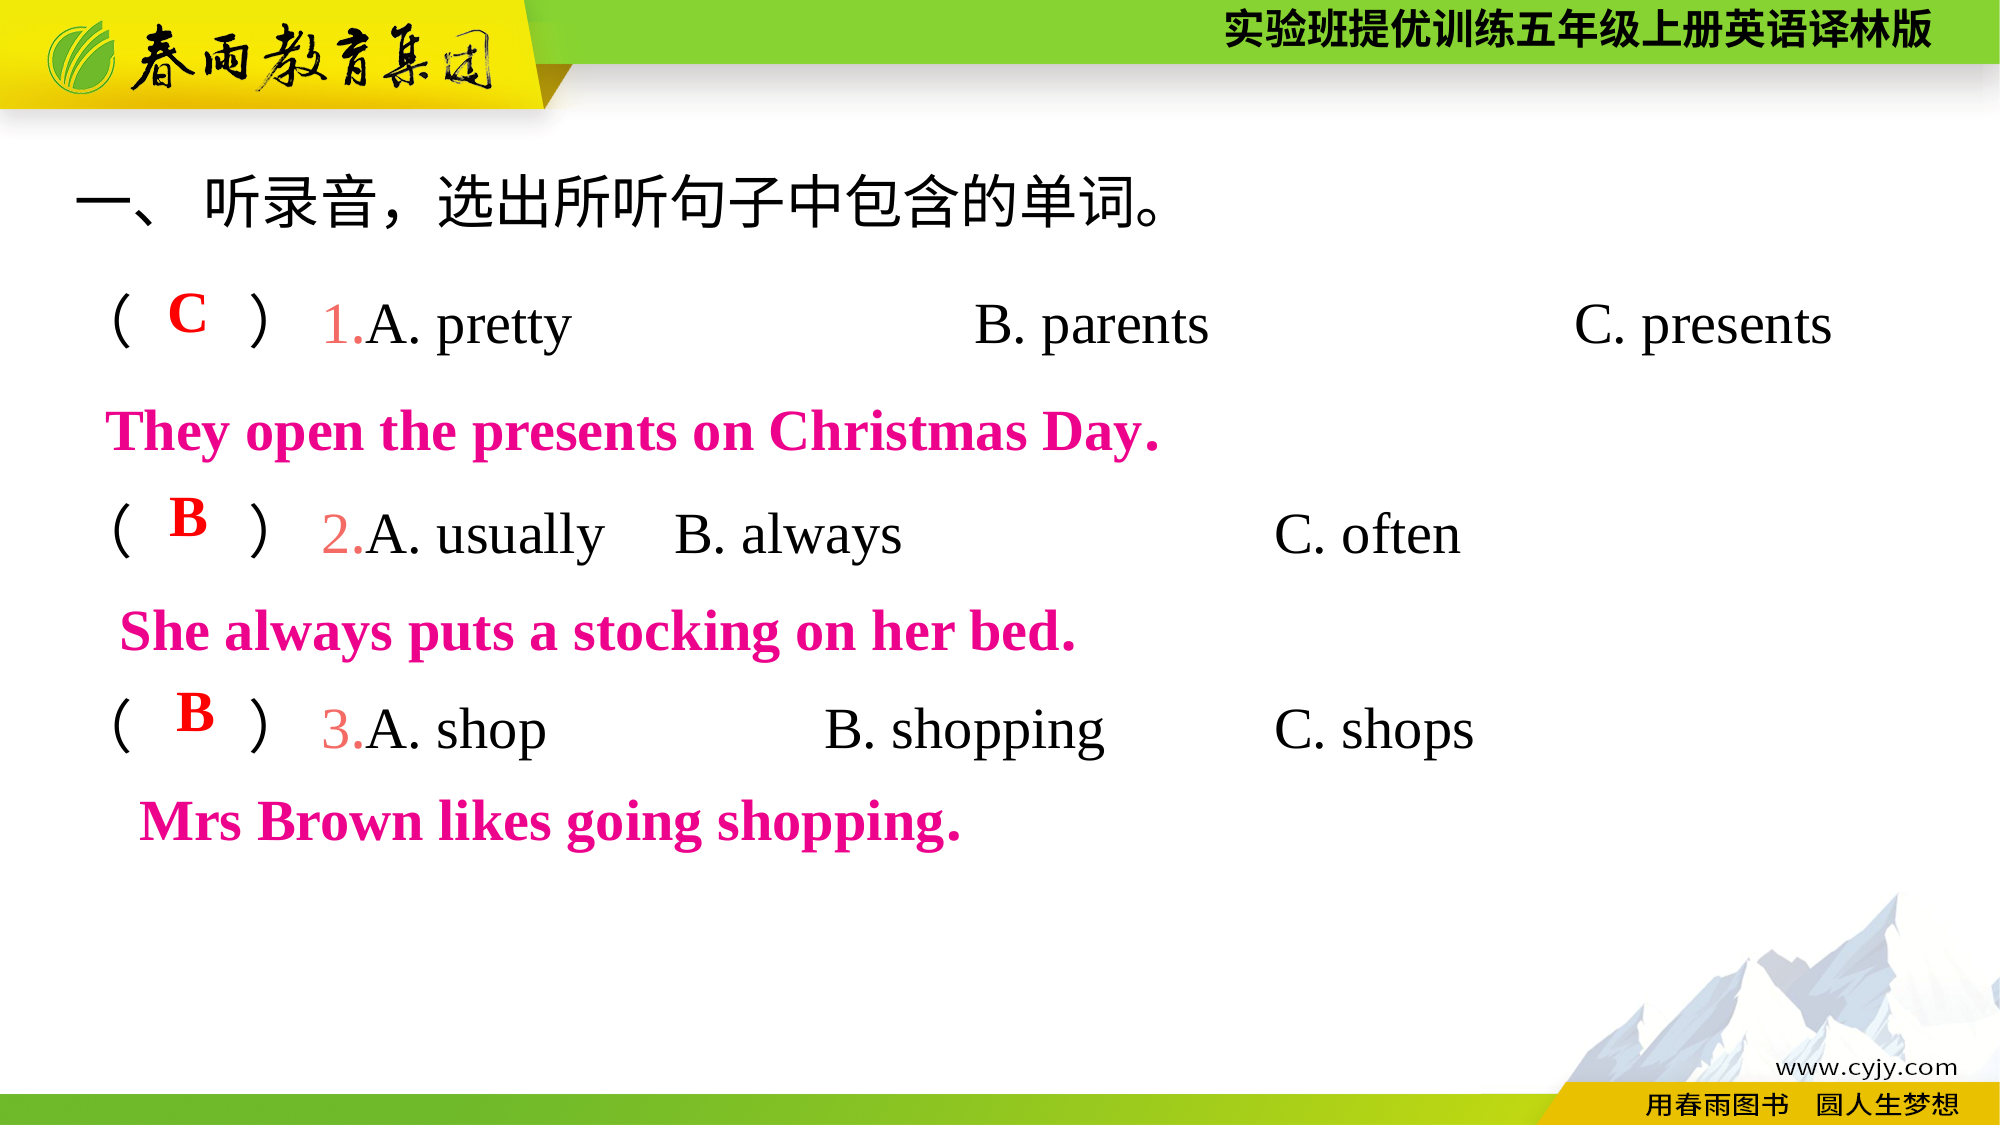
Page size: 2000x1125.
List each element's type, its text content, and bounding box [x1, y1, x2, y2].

text_box Mrs Brown likes going shopping. [124, 739, 977, 860]
text_box She always puts a stocking on her bed. [104, 549, 1149, 669]
text_box B [154, 471, 224, 556]
text_box （ ）1.A. pretty B. parents C. presents （ ）2.A. usually B. always C. often （ ）3.A. shop B. shopping C. shops [59, 243, 1944, 768]
list 一、 听录音，选出所听句子中包含的单词。 [59, 122, 1944, 243]
picture [0, 0, 2000, 1125]
text_box They open the presents on Christmas Day. [90, 349, 1217, 470]
text_box C [153, 267, 225, 352]
text_box B [161, 665, 231, 751]
